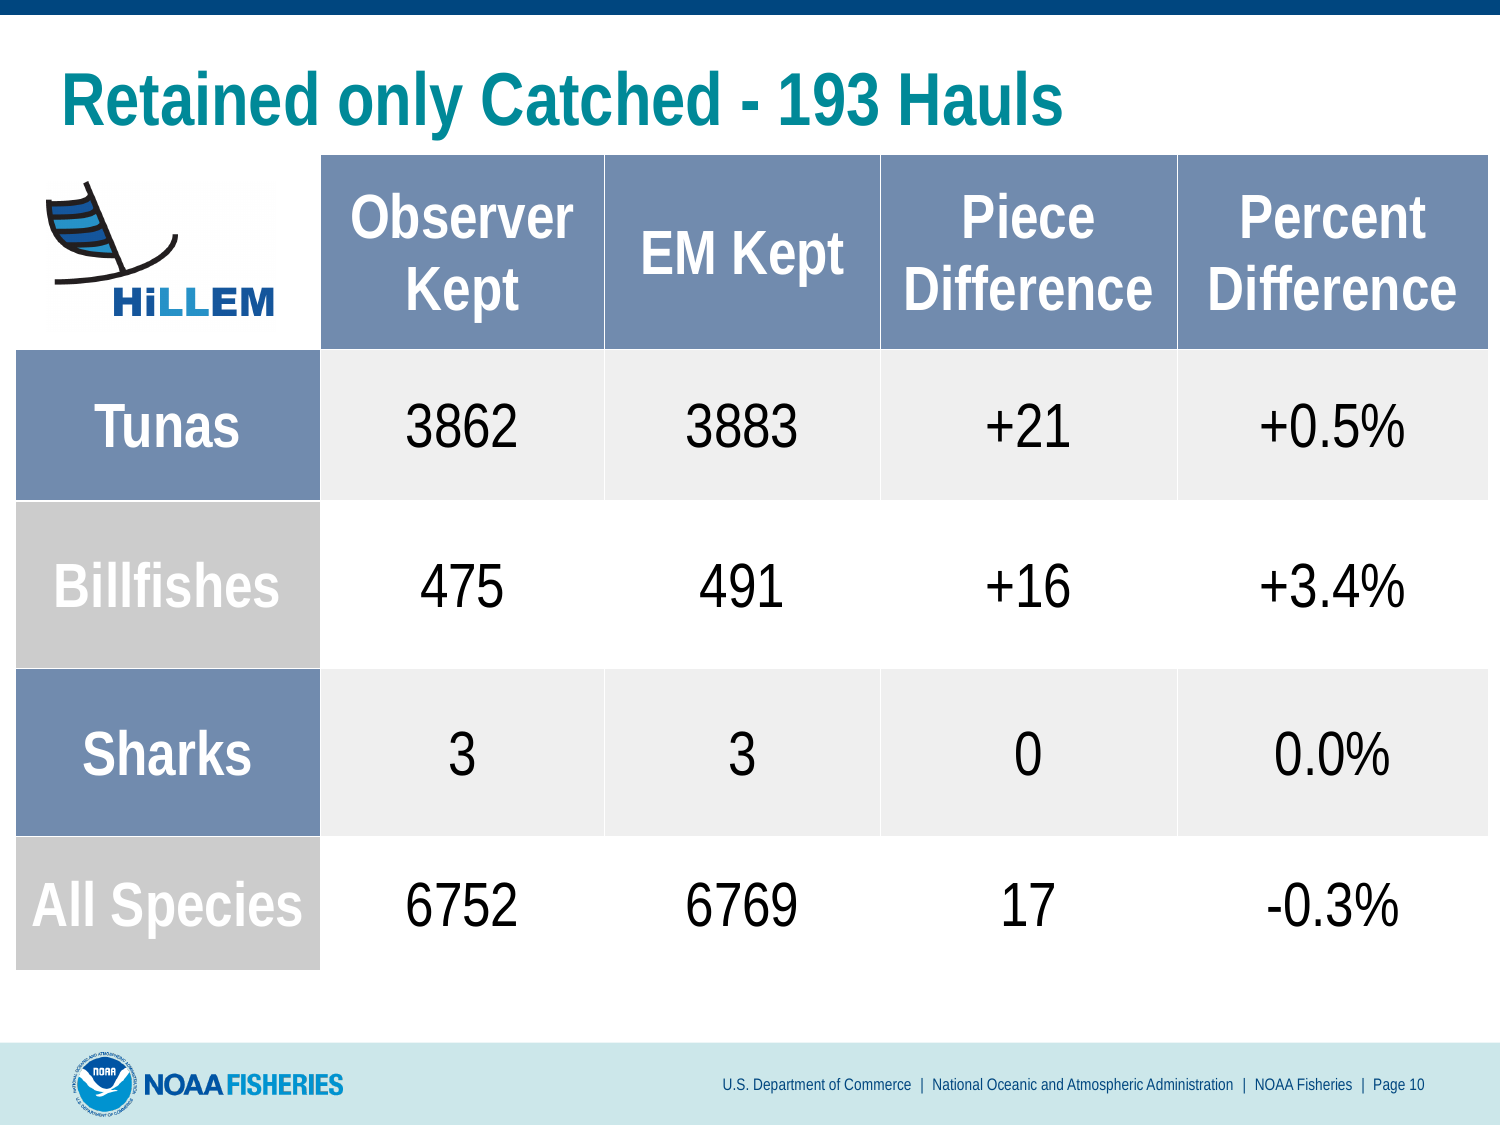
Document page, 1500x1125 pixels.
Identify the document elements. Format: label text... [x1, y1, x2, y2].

table_cell Billfishes [16, 502, 320, 668]
picture [72, 1052, 343, 1117]
table_cell 3862 [321, 350, 604, 500]
picture [335, 1078, 343, 1085]
table_cell 17 [881, 837, 1177, 970]
table_cell 475 [321, 502, 604, 668]
table_cell 3883 [605, 350, 880, 500]
table_cell All Species [16, 837, 320, 970]
text_box U.S. Department of Commerce | National Oceanic and Atmospheric Administration | NOAA Fisheries | Page 10 [374, 1042, 1425, 1125]
table_header Percent Difference [1178, 155, 1488, 349]
table_cell 3 [605, 669, 880, 836]
table_cell +21 [881, 350, 1177, 500]
table_cell +3.4% [1178, 502, 1488, 668]
table_cell +0.5% [1178, 350, 1488, 500]
title Retained only Catched - 193 Hauls [46, 35, 1434, 153]
table_header Piece Difference [881, 155, 1177, 349]
table_cell -0.3% [1178, 837, 1488, 970]
table_cell 6769 [605, 837, 880, 970]
table_cell +16 [881, 502, 1177, 668]
table_cell Sharks [16, 669, 320, 836]
table_cell 6752 [321, 837, 604, 970]
table_header [16, 155, 320, 349]
table_cell Tunas [16, 350, 320, 500]
table_cell 3 [321, 669, 604, 836]
picture [45, 181, 276, 332]
table_cell 0 [881, 669, 1177, 836]
table_cell 0.0% [1178, 669, 1488, 836]
table_cell 491 [605, 502, 880, 668]
table_header Observer Kept [321, 155, 604, 349]
table_header EM Kept [605, 155, 880, 349]
